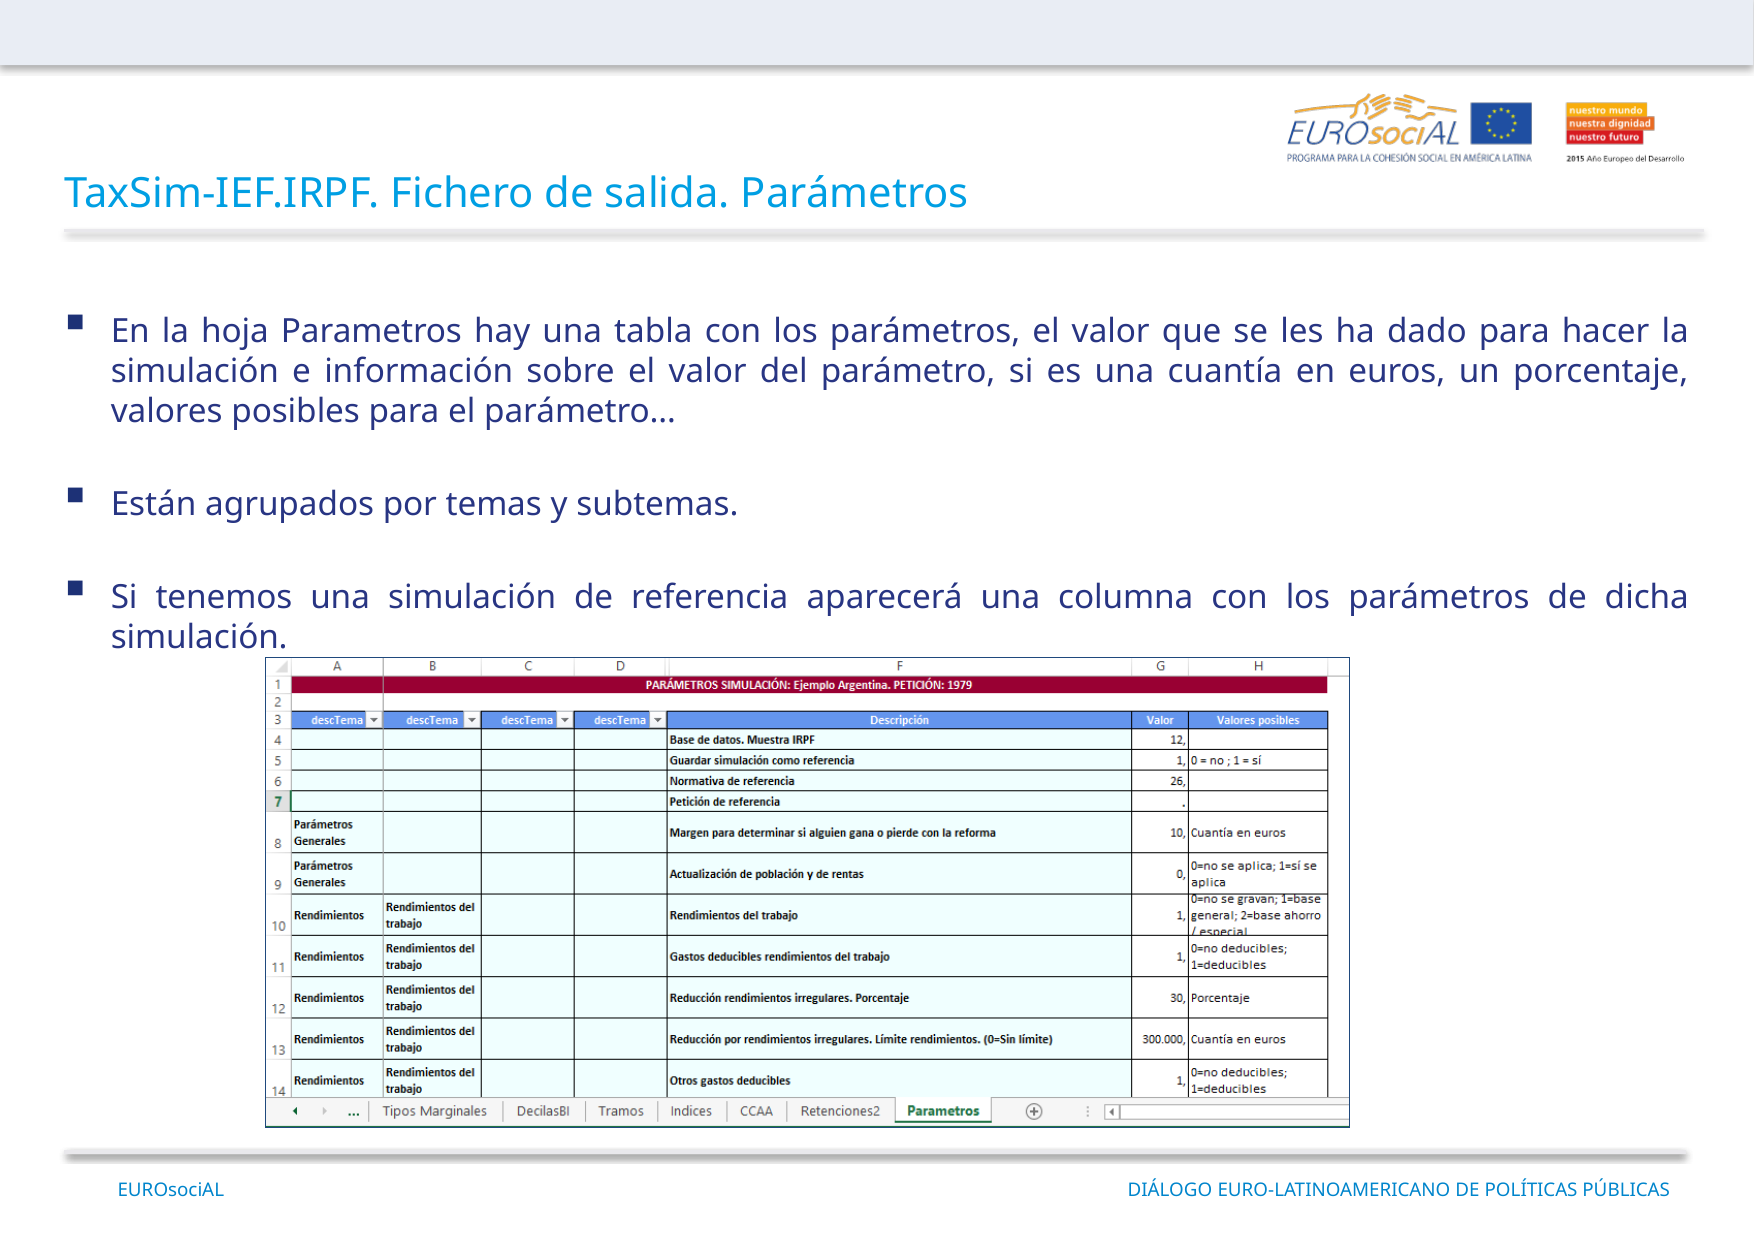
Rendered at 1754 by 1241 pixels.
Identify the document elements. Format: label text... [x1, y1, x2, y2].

text_box TaxSim-IEF.IRPF. Fichero de salida. Parámetros [49, 158, 1628, 233]
text_box En la hoja Parametros hay una tabla con los parámetros, el valor que se les ha dado para hacer la simulación e información sobre el valor del parámetro, si es una cuantía en euros, un porcentaje, valores posibles para el parámetro… Están agrupados por temas y subtemas. Si tenemos una simulación de referencia aparecerá una columna con los parámetros de dicha simulación. [64, 289, 1692, 656]
picture [1278, 88, 1692, 173]
picture [265, 657, 1350, 1129]
